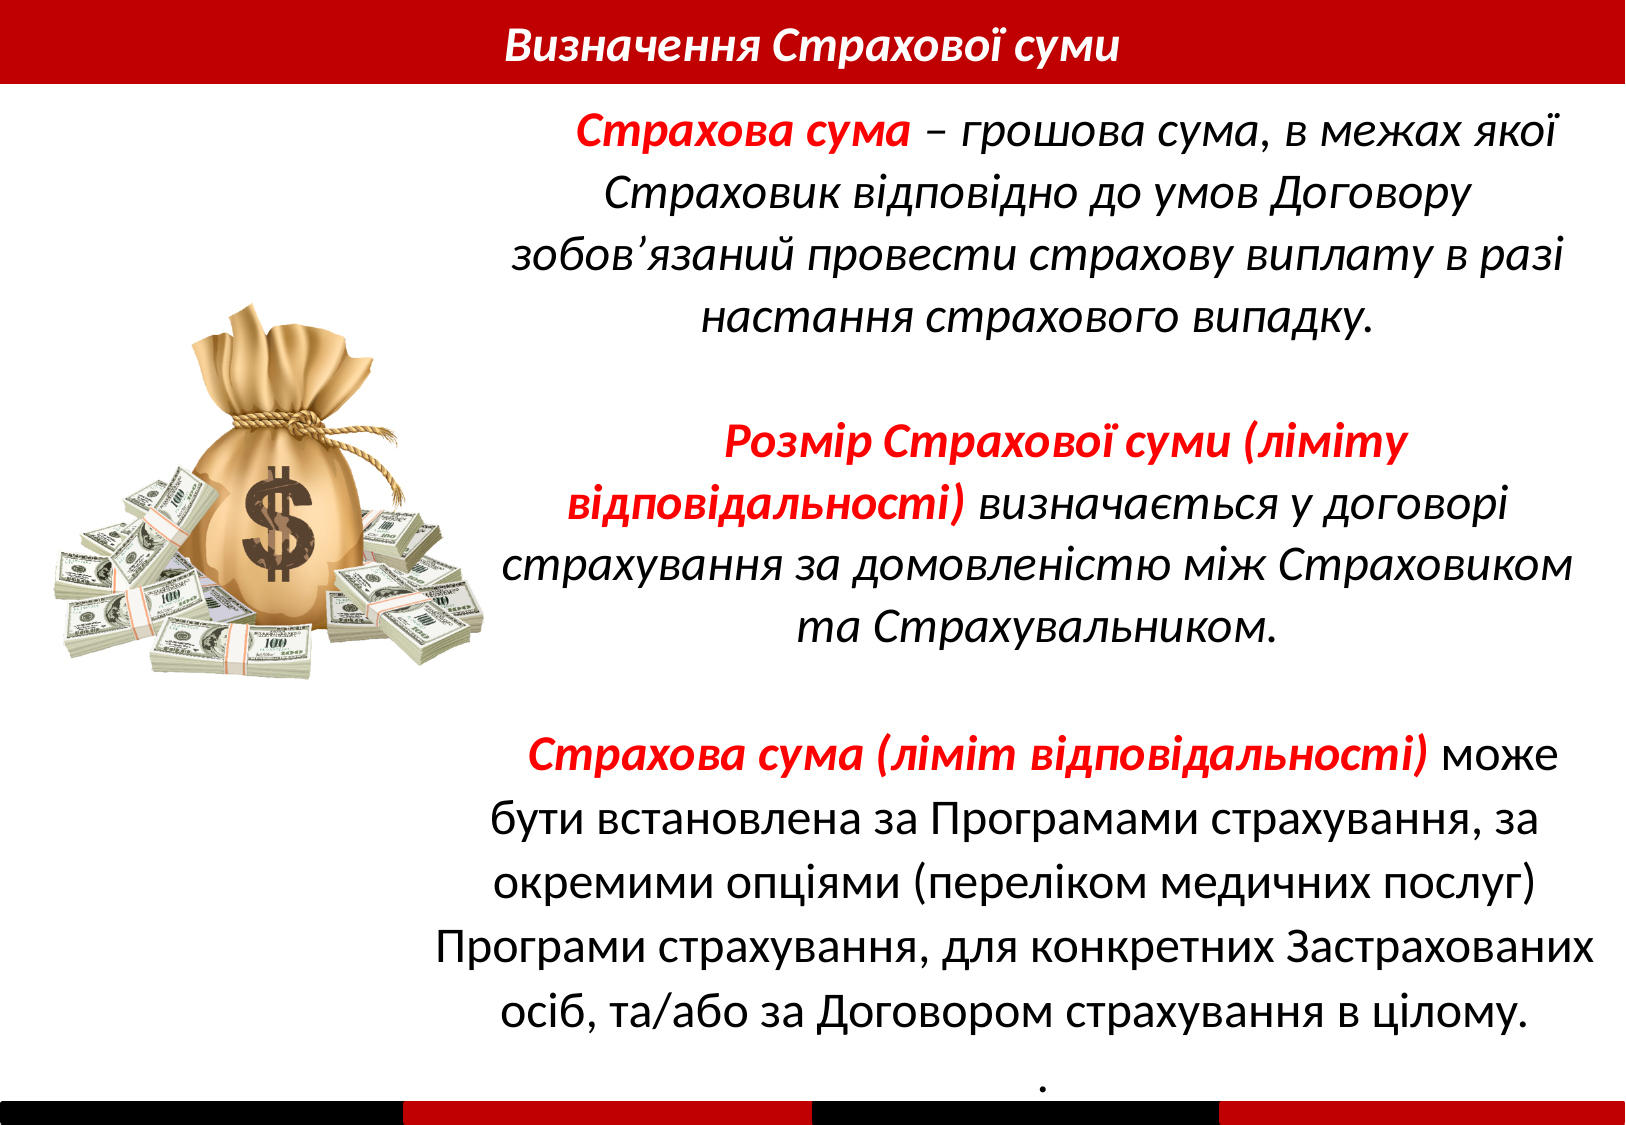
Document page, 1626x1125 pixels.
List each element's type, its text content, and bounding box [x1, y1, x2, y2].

picture [44, 255, 491, 720]
picture [0, 1101, 1625, 1125]
text_box Страхова сума – грошова сума, в межах якої Страховик відповідно до умов Договору зобов’язаний провести страхову виплату в разі настання страхового випадку. Розмір Страхової суми (ліміту відповідальності) визначається у договорі страхування за домовленістю між Страховиком та Страхувальником. Страхова сума (ліміт відповідальності) може бути встановлена за Програмами страхування, за окремими опціями (переліком медичних послуг) Програми страхування, для конкретних Застрахованих осіб, та/або за Договором страхування в цілому. . [384, 87, 1616, 1099]
text_box Визначення Страхової суми [0, 0, 1625, 84]
